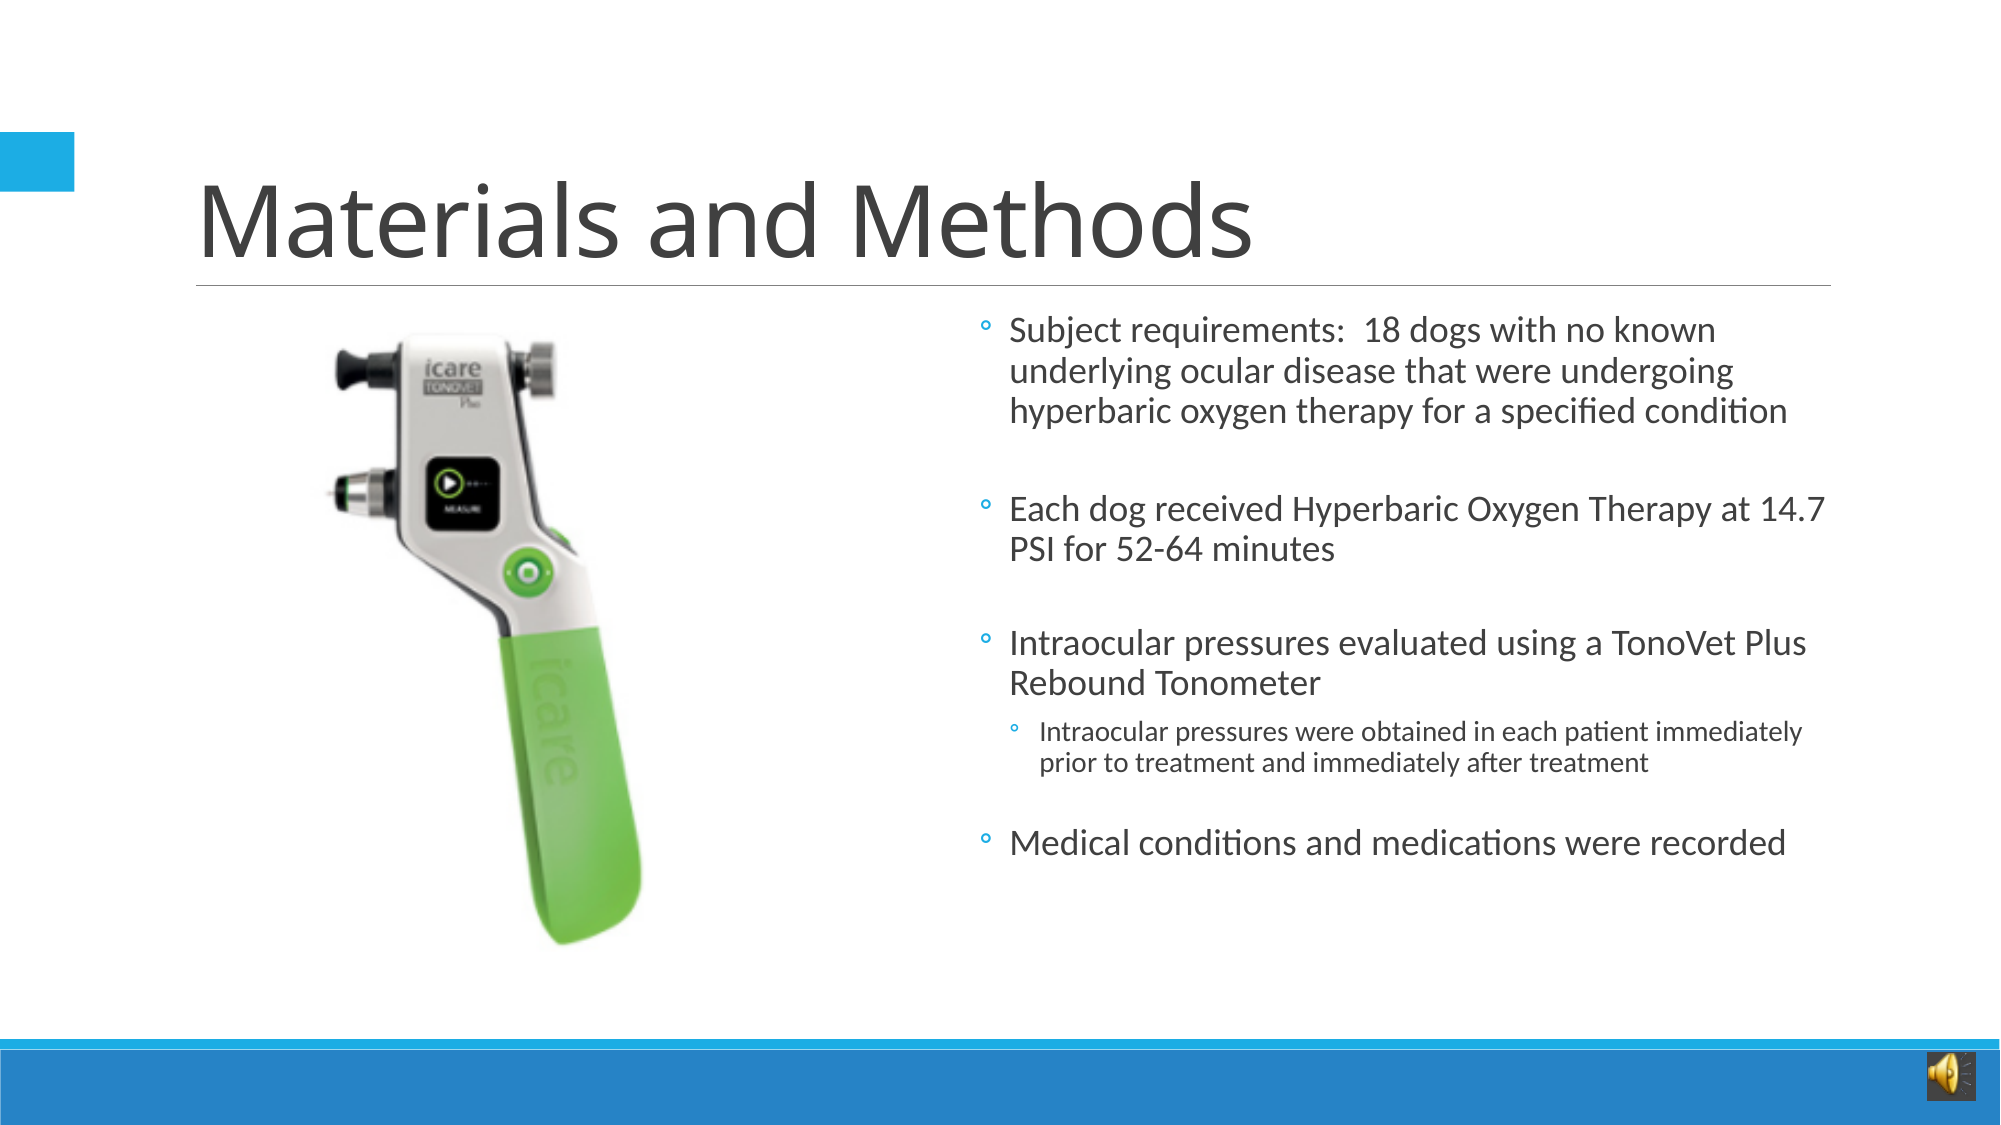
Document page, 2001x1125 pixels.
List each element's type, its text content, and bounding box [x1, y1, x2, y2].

picture [304, 327, 682, 964]
picture [1926, 1051, 1978, 1103]
title Materials and Methods [180, 47, 1830, 285]
list Subject requirements: 18 dogs with no known underlying ocular disease that were undergoing hyperbaric oxygen therapy for a specified condition Each dog received Hyperbaric Oxygen Therapy at 14.7 PSI for 52-64 minutes Intraocular pressures evaluated using a TonoVet Plus Rebound Tonometer Intraocular pressures were obtained in each patient immediately prior to treatment and immediately after treatment Medical conditions and medications were recorded [946, 302, 1830, 963]
